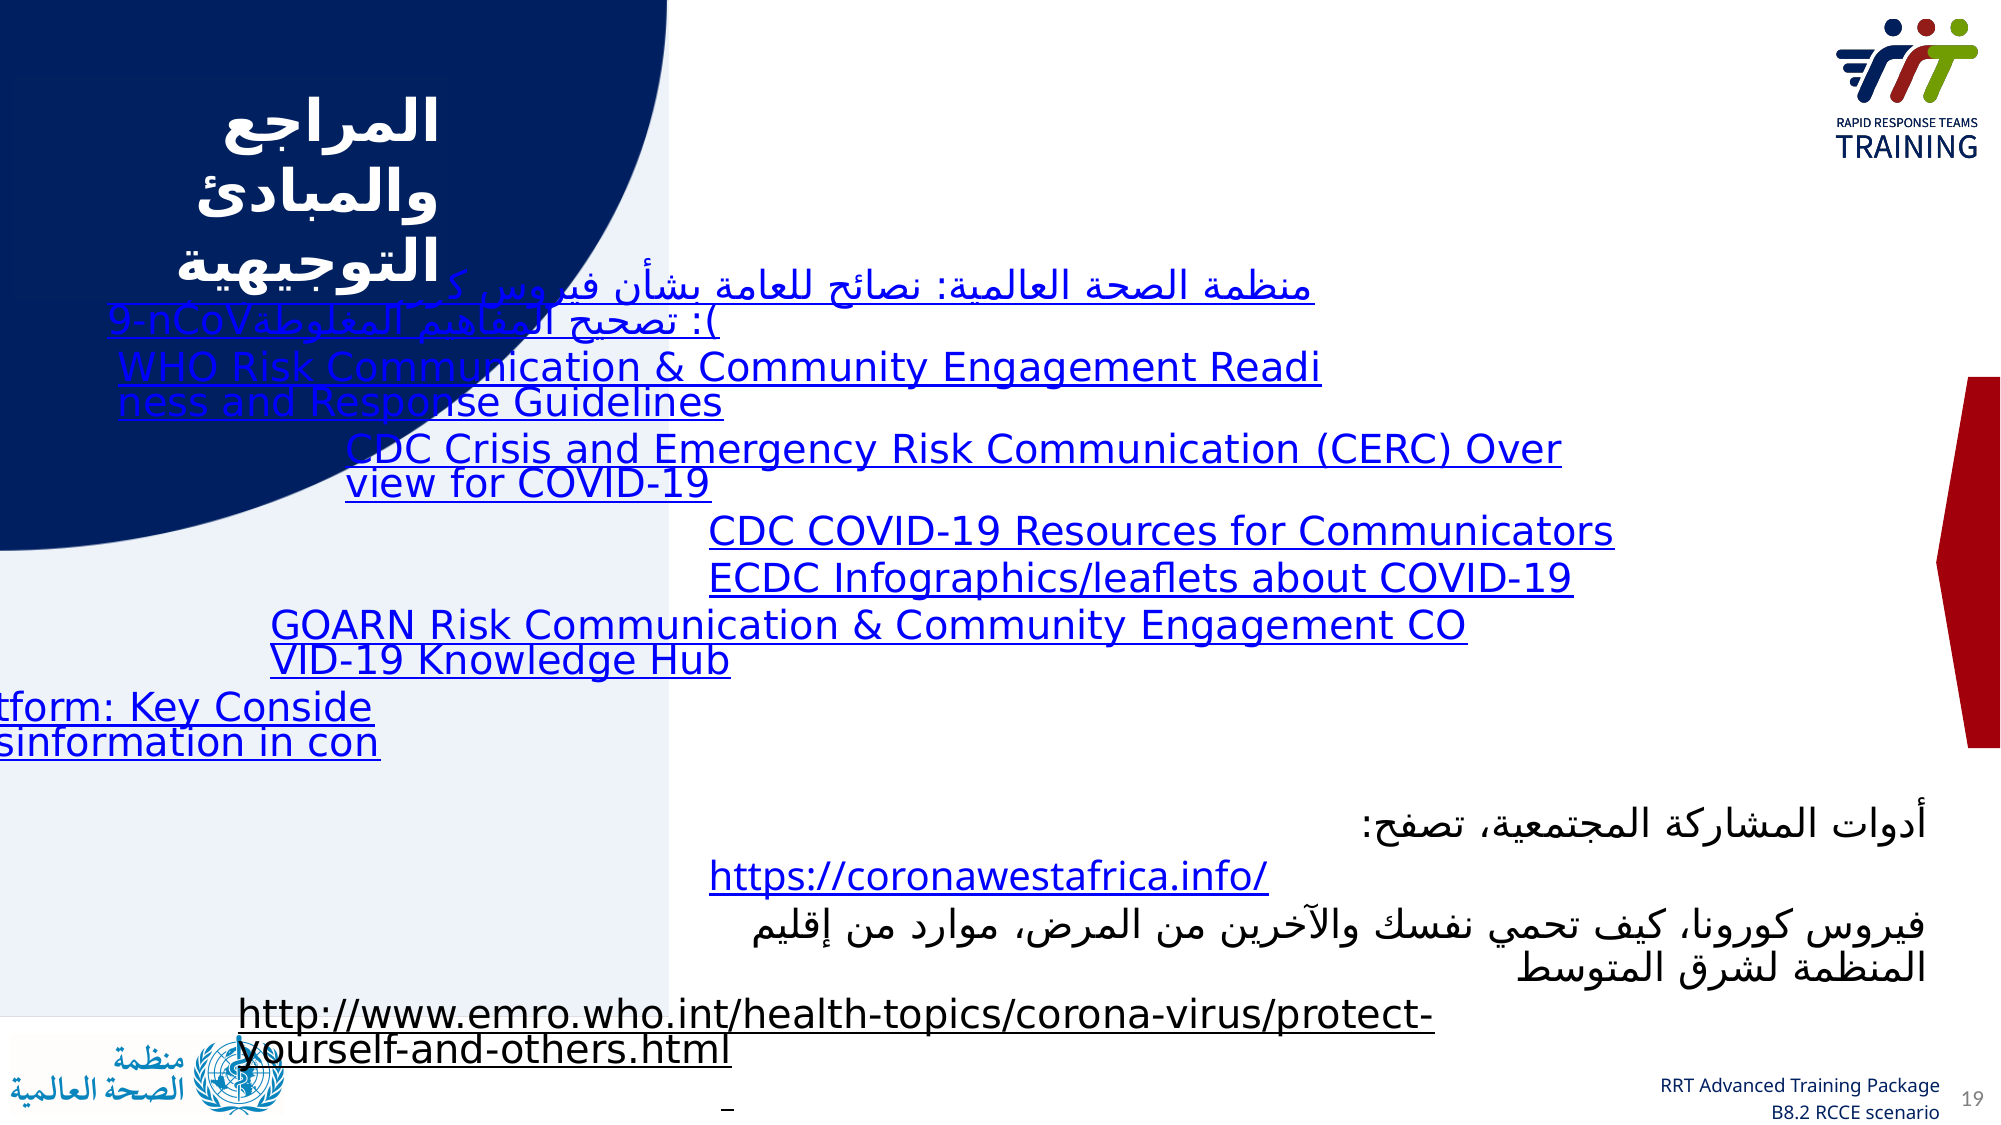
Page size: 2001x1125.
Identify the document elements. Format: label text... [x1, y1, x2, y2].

picture [11, 1035, 284, 1115]
list منظمة الصحة العالمية: نصائح للعامة بشأن فيروس كورونا المستجد (2019-‏nCoV‏): تصحيح المفاهيم المغلوطة‏ WHO Risk Communication & Community Engagement Readiness and Response Guidelines CDC Crisis and Emergency Risk Communication (CERC) Overview for COVID-19 CDC COVID-19 Resources for Communicators ECDC Infographics/leaflets about COVID-19 GOARN Risk Communication & Community Engagement COVID-19 Knowledge Hub Social Science in Humanitarian Action Platform: Key Considerations for online information, mis- and disinformation in context of COVID-19 أدوات المشاركة المجتمعية، تصفح: https://coronawestafrica.info/ فيروس كورونا، كيف تحمي نفسك والآخرين من المرض، موارد من إقليم المنظمة لشرق المتوسط http://www.emro.who.int/health-topics/corona-virus/protect-yourself-and-others.html [700, 137, 1937, 1049]
picture [0, 0, 669, 1018]
text_box المراجع والمبادئ التوجيهية [14, 75, 449, 301]
picture [1835, 19, 1978, 167]
